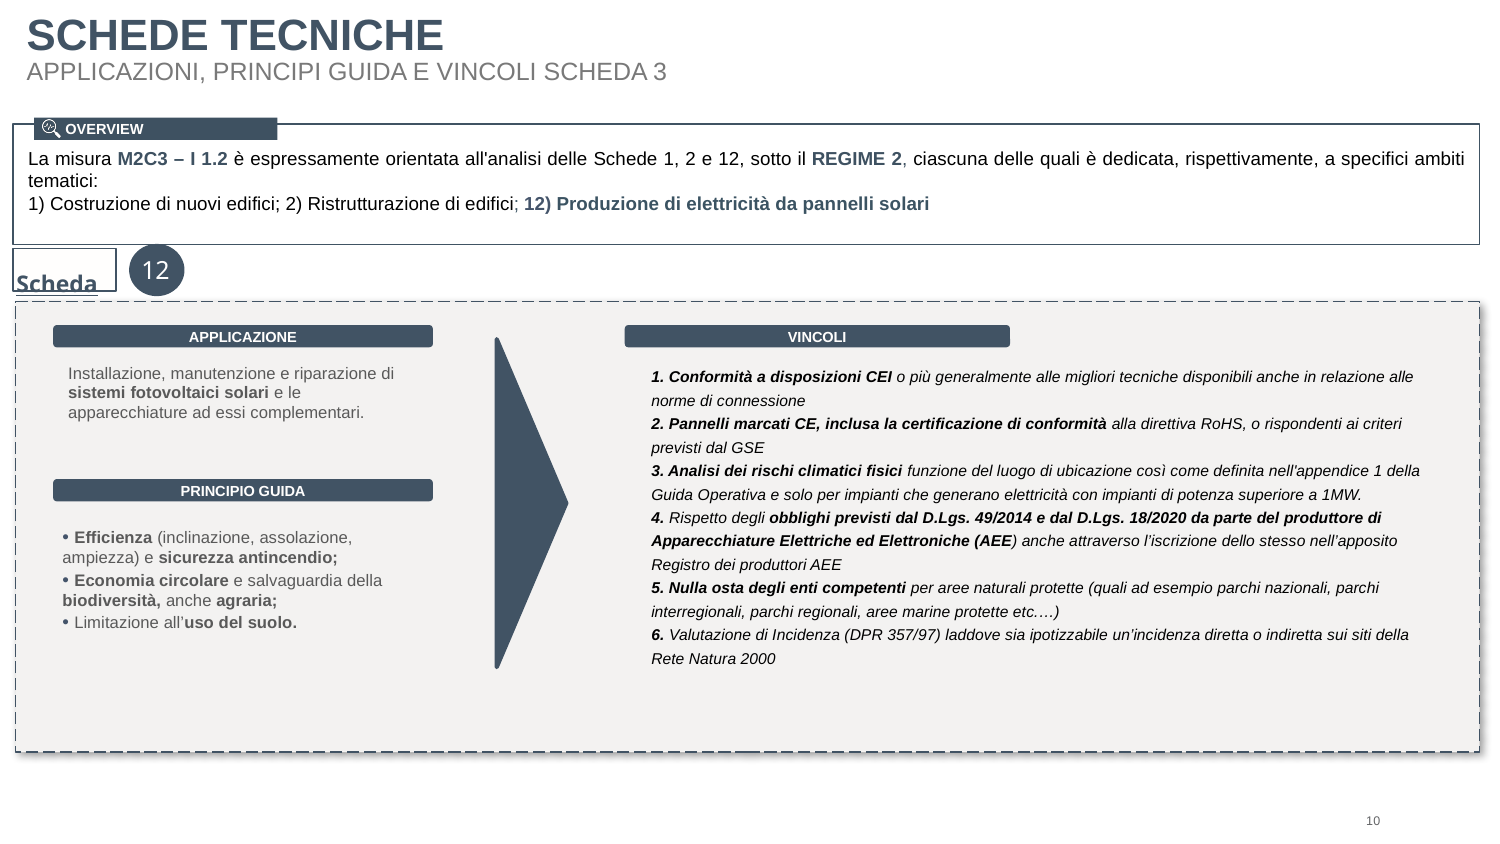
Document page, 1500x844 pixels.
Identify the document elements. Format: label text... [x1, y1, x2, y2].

text_box [15, 301, 1480, 753]
text_box [496, 339, 567, 668]
text_box Scheda [13, 248, 117, 292]
text_box APPLICAZIONI, PRINCIPI GUIDA E VINCOLI SCHEDA 3 [15, 53, 1469, 104]
text_box 10 [1362, 812, 1457, 828]
text_box APPLICAZIONE [53, 325, 433, 347]
text_box 1. Conformità a disposizioni CEI o più generalmente alle migliori tecniche disponibili anche in relazione alle norme di connessione 2. Pannelli marcati CE, inclusa la certificazione di conformità alla direttiva RoHS, o rispondenti ai criteri previsti dal GSE 3. Analisi dei rischi climatici fisici funzione del luogo di ubicazione così come definita nell'appendice 1 della Guida Operativa e solo per impianti che generano elettricità con impianti di potenza superiore a 1MW. 4. Rispetto degli obblighi previsti dal D.Lgs. 49/2014 e dal D.Lgs. 18/2020 da parte del produttore di Apparecchiature Elettriche ed Elettroniche (AEE) anche attraverso l’iscrizione dello stesso nell’apposito Registro dei produttori AEE 5. Nulla osta degli enti competenti per aree naturali protette (quali ad esempio parchi nazionali, parchi interregionali, parchi regionali, aree marine protette etc.…) 6. Valutazione di Incidenza (DPR 357/97) laddove sia ipotizzabile un’incidenza diretta o indiretta sui siti della Rete Natura 2000 [636, 347, 1455, 704]
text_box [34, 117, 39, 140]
text_box PRINCIPIO GUIDA [53, 479, 433, 502]
text_box La misura M2C3 – I 1.2 è espressamente orientata all'analisi delle Schede 1, 2 e 12, sotto il REGIME 2, ciascuna delle quali è dedicata, rispettivamente, a specifici ambiti tematici: 1) Costruzione di nuovi edifici; 2) Ristrutturazione di edifici; 12) Produzione di elettricità da pannelli solari [13, 123, 1480, 245]
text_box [124, 244, 187, 296]
text_box VINCOLI [624, 325, 1011, 348]
picture [40, 117, 64, 141]
text_box Installazione, manutenzione e riparazione di sistemi fotovoltaici solari e le apparecchiature ad essi complementari. [53, 347, 433, 463]
text_box OVERVIEW [64, 117, 278, 140]
text_box SCHEDE TECNICHE [15, 6, 1469, 53]
text_box • Efficienza (inclinazione, assolazione, ampiezza) e sicurezza antincendio; • Economia circolare e salvaguardia della biodiversità, anche agraria; • Limitazione all’uso del suolo. [47, 509, 439, 640]
